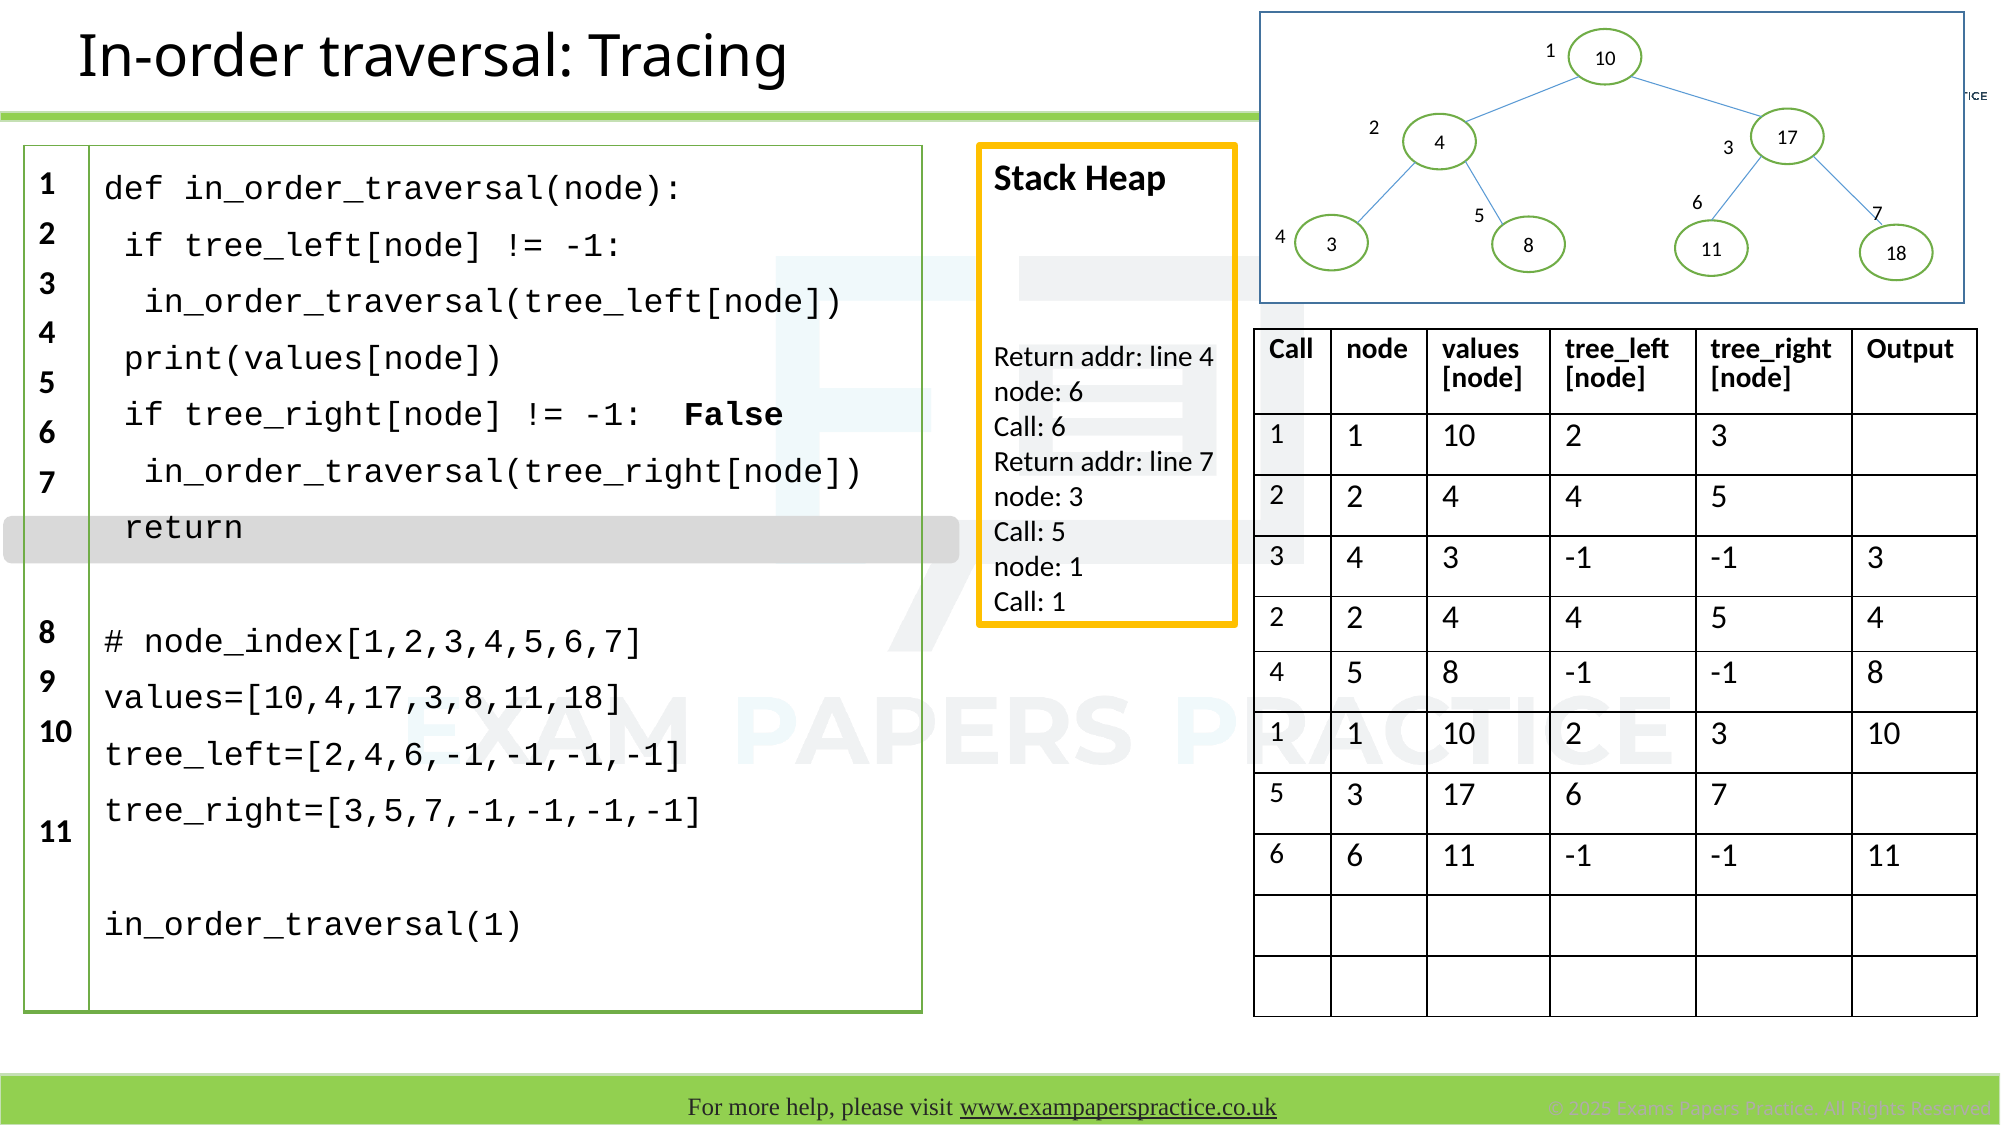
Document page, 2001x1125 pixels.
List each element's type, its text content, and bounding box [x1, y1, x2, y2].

table_cell 3 [1697, 415, 1851, 474]
table_header Output [1853, 330, 1976, 413]
table_cell 3 [1853, 537, 1976, 596]
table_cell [1697, 835, 1851, 894]
table_cell 2 [1255, 476, 1330, 535]
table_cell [1853, 713, 1976, 772]
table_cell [1697, 896, 1851, 955]
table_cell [1332, 957, 1426, 1016]
table_header node [1332, 330, 1426, 413]
table_cell -1 [1697, 537, 1851, 596]
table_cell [1332, 896, 1426, 955]
text_box [3, 515, 23, 564]
table_header values [node] [1428, 330, 1549, 413]
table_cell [1853, 896, 1976, 955]
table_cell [1428, 957, 1549, 1016]
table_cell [1255, 957, 1330, 1016]
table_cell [1332, 774, 1426, 833]
table_header tree_left [node] [1551, 330, 1695, 413]
text_box [923, 515, 960, 564]
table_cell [1853, 597, 1976, 651]
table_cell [1551, 896, 1695, 955]
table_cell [1255, 774, 1330, 833]
table_cell 4 [1551, 476, 1695, 535]
table_header Call [1255, 330, 1330, 413]
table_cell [1255, 835, 1330, 894]
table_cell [1853, 957, 1976, 1016]
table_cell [1428, 652, 1549, 711]
table_cell 4 [1428, 476, 1549, 535]
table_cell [1697, 652, 1851, 711]
table_cell 3 [1428, 537, 1549, 596]
table_cell 10 [1428, 415, 1549, 474]
table_cell [1853, 476, 1976, 535]
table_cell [1697, 713, 1851, 772]
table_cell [1255, 597, 1330, 651]
table_cell 2 [1332, 476, 1426, 535]
table_cell 1 [1255, 415, 1330, 474]
text_box Stack Heap Return addr: line 4 node: 6 Call: 6 Return addr: line 7 node: 3 Call: 5 node: 1 Call: 1 [979, 145, 1236, 625]
title In-order traversal: Tracing [63, 9, 1405, 106]
table_header 1 2 3 4 5 6 7 8 9 10 11 [25, 146, 88, 1010]
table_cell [1255, 652, 1330, 711]
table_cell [1697, 774, 1851, 833]
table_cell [1428, 597, 1549, 651]
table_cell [1332, 835, 1426, 894]
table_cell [1255, 896, 1330, 955]
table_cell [1551, 597, 1695, 651]
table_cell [1332, 713, 1426, 772]
table_cell 2 [1551, 415, 1695, 474]
table_header def in_order_traversal(node): if tree_left[node] != -1: in_order_traversal(tree_left[node]) print(values[node]) if tree_right[node] != -1: False in_order_traversal(tree_right[node]) return # node_index[1,2,3,4,5,6,7] values=[10,4,17,3,8,11,18] tree_left=[2,4,6,-1,-1,-1,-1] tree_right=[3,5,7,-1,-1,-1,-1] in_order_traversal(1) [90, 146, 921, 1010]
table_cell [1853, 652, 1976, 711]
table_cell 3 [1255, 537, 1330, 596]
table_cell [1428, 835, 1549, 894]
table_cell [1428, 896, 1549, 955]
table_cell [1428, 774, 1549, 833]
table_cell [1332, 652, 1426, 711]
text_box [1260, 12, 1965, 303]
table_cell 5 [1697, 476, 1851, 535]
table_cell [1551, 957, 1695, 1016]
table_cell [1853, 415, 1976, 474]
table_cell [1551, 713, 1695, 772]
table_header tree_right [node] [1697, 330, 1851, 413]
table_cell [1697, 597, 1851, 651]
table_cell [1853, 835, 1976, 894]
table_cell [1551, 652, 1695, 711]
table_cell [1332, 597, 1426, 651]
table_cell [1551, 835, 1695, 894]
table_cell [1428, 713, 1549, 772]
table_cell 4 [1332, 537, 1426, 596]
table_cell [1697, 957, 1851, 1016]
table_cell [1551, 774, 1695, 833]
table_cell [1853, 774, 1976, 833]
table_cell -1 [1551, 537, 1695, 596]
table_cell 1 [1332, 415, 1426, 474]
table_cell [1255, 713, 1330, 772]
